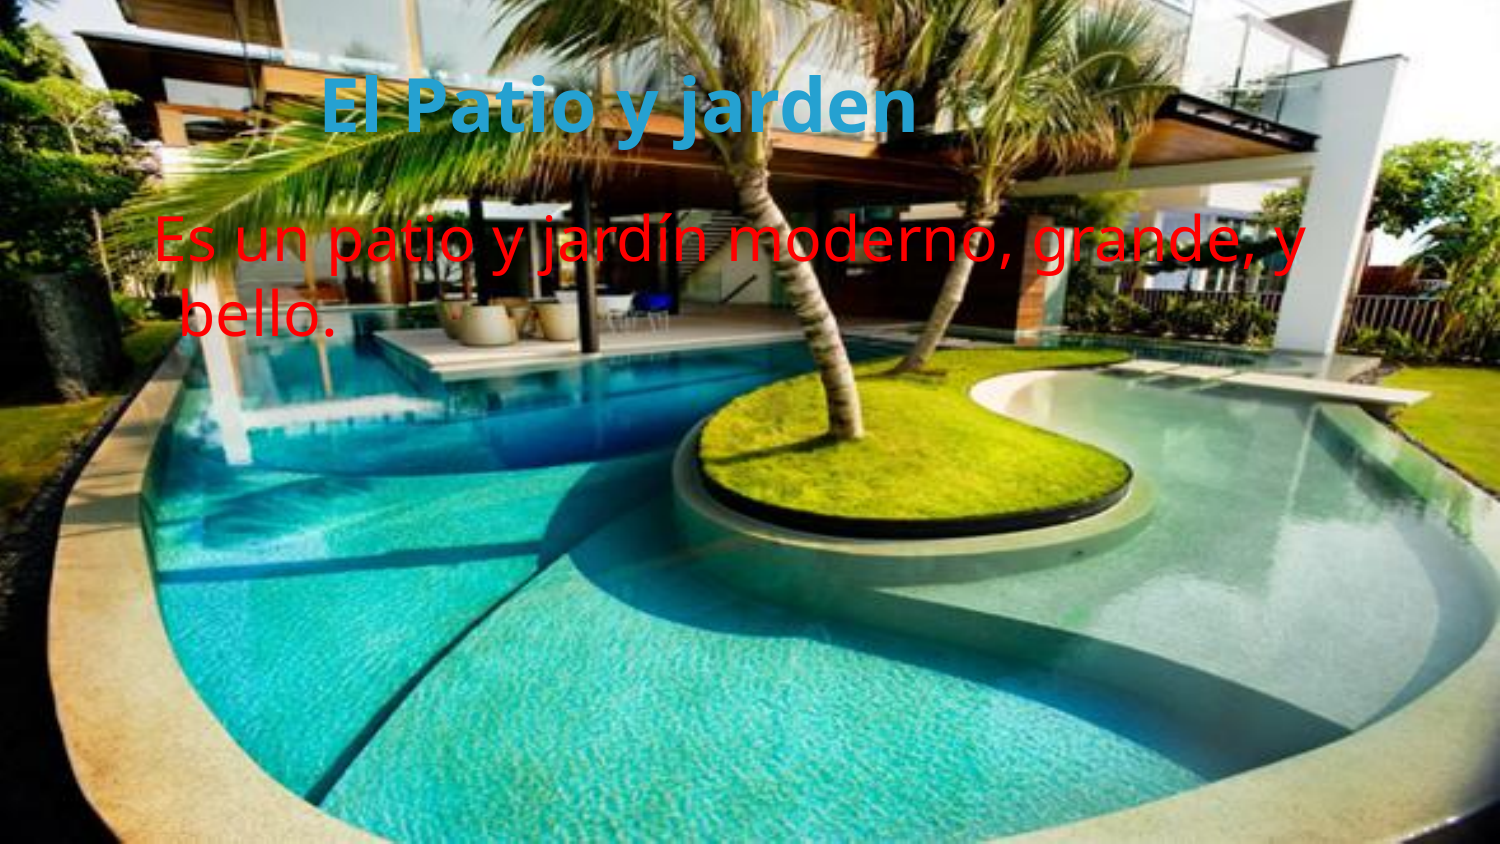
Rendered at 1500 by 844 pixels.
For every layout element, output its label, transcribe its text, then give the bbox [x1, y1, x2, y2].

title El Patio y jarden [303, 22, 1020, 163]
list Es un patio y jardín moderno, grande, y bello. [106, 183, 1343, 316]
picture [0, 0, 1500, 844]
